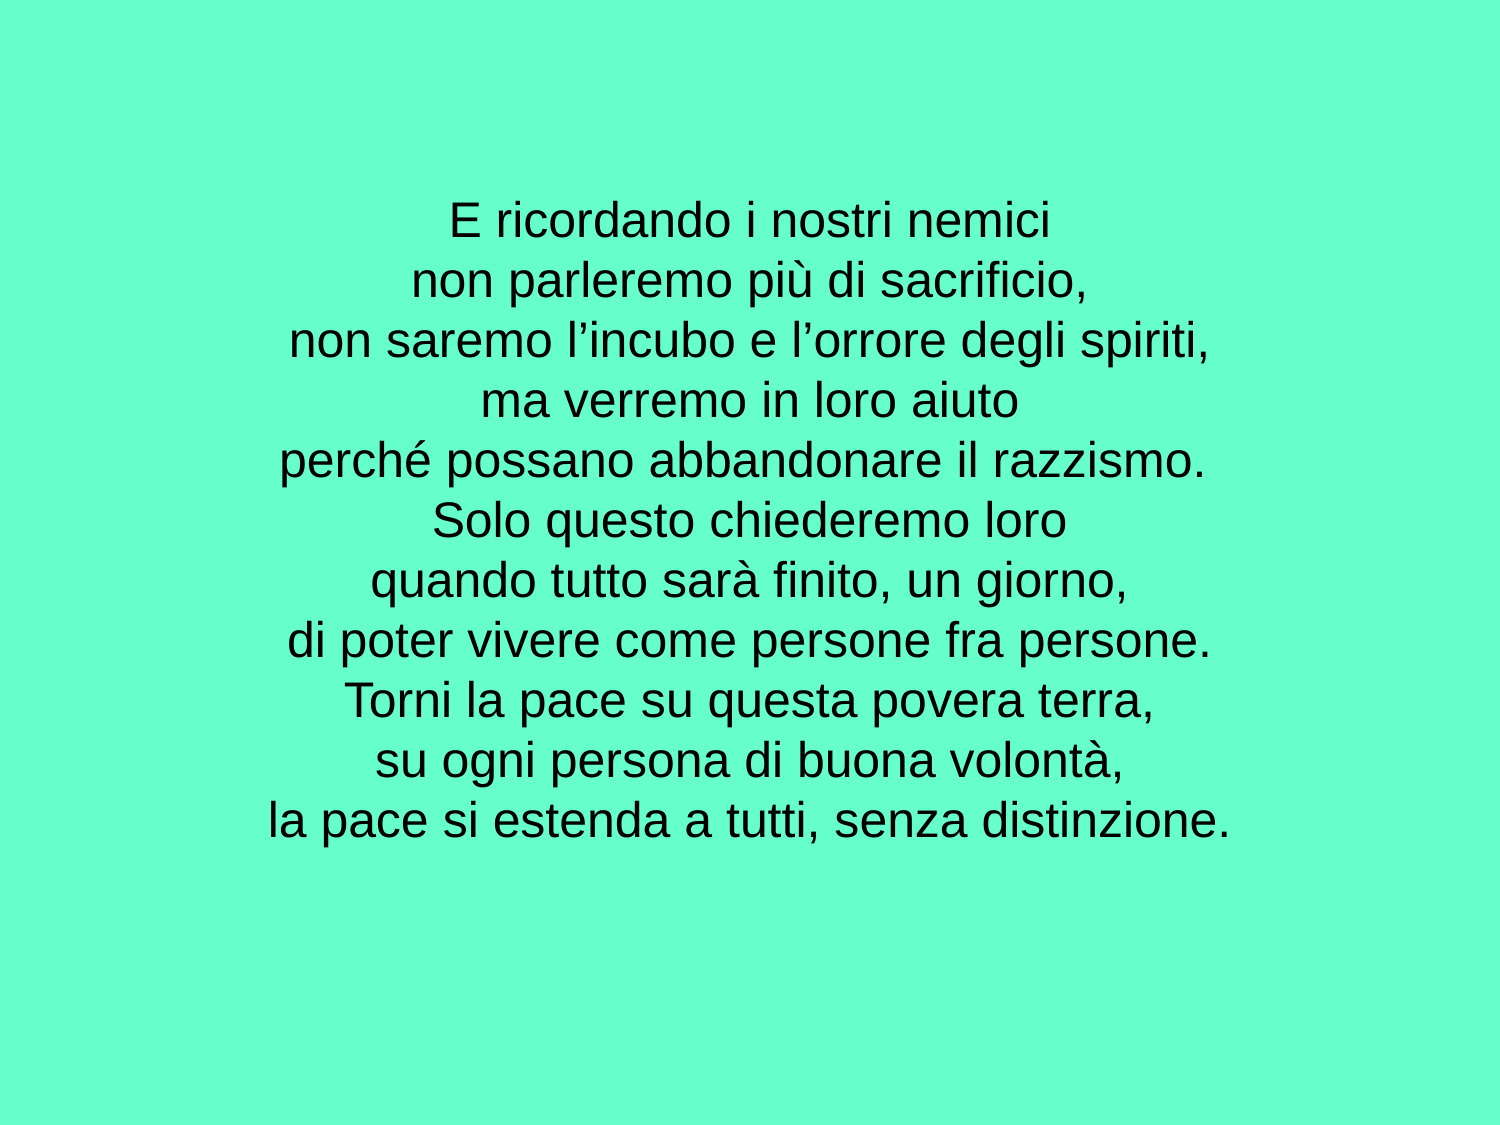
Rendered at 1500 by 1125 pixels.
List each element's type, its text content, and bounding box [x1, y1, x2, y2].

text_box E ricordando i nostri nemici non parleremo più di sacrificio, non saremo l’incubo e l’orrore degli spiriti, ma verremo in loro aiuto perché possano abbandonare il razzismo. Solo questo chiederemo loro quando tutto sarà finito, un giorno, di poter vivere come persone fra persone. Torni la pace su questa povera terra, su ogni persona di buona volontà, la pace si estenda a tutti, senza distinzione. [0, 0, 1500, 1125]
